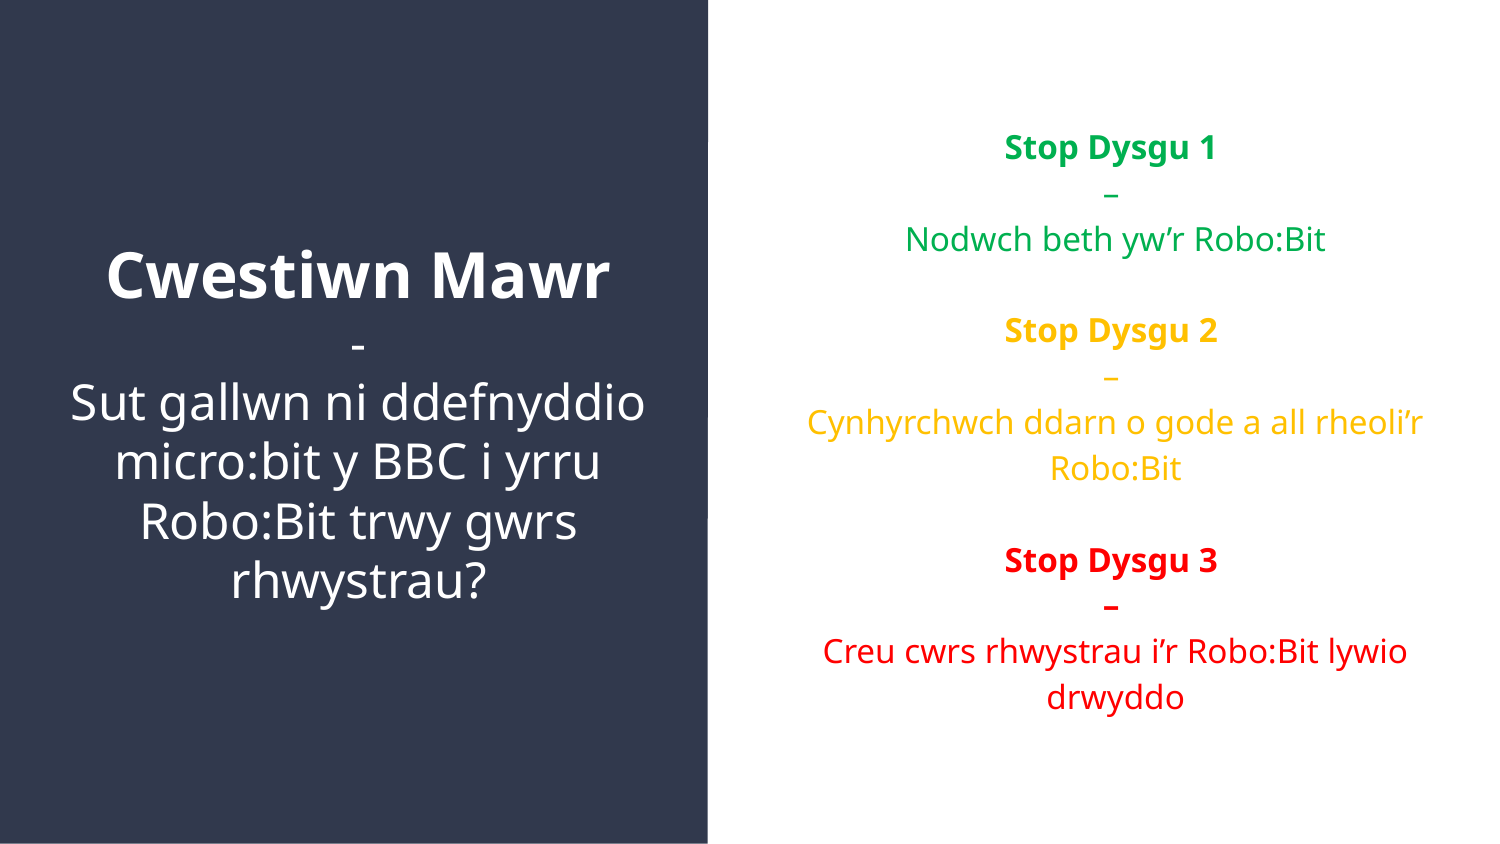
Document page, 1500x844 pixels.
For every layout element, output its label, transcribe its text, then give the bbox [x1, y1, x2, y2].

title Cwestiwn Mawr - Sut gallwn ni ddefnyddio micro:bit y BBC i yrru Robo:Bit trwy gwrs rhwystrau? [54, 216, 663, 628]
list Stop Dysgu 1 – Nodwch beth yw’r Robo:Bit Stop Dysgu 2 – Cynhyrchwch ddarn o gode a all rheoli’r Robo:Bit Stop Dysgu 3 – Creu cwrs rhwystrau i’r Robo:Bit lywio drwyddo [761, 82, 1446, 755]
